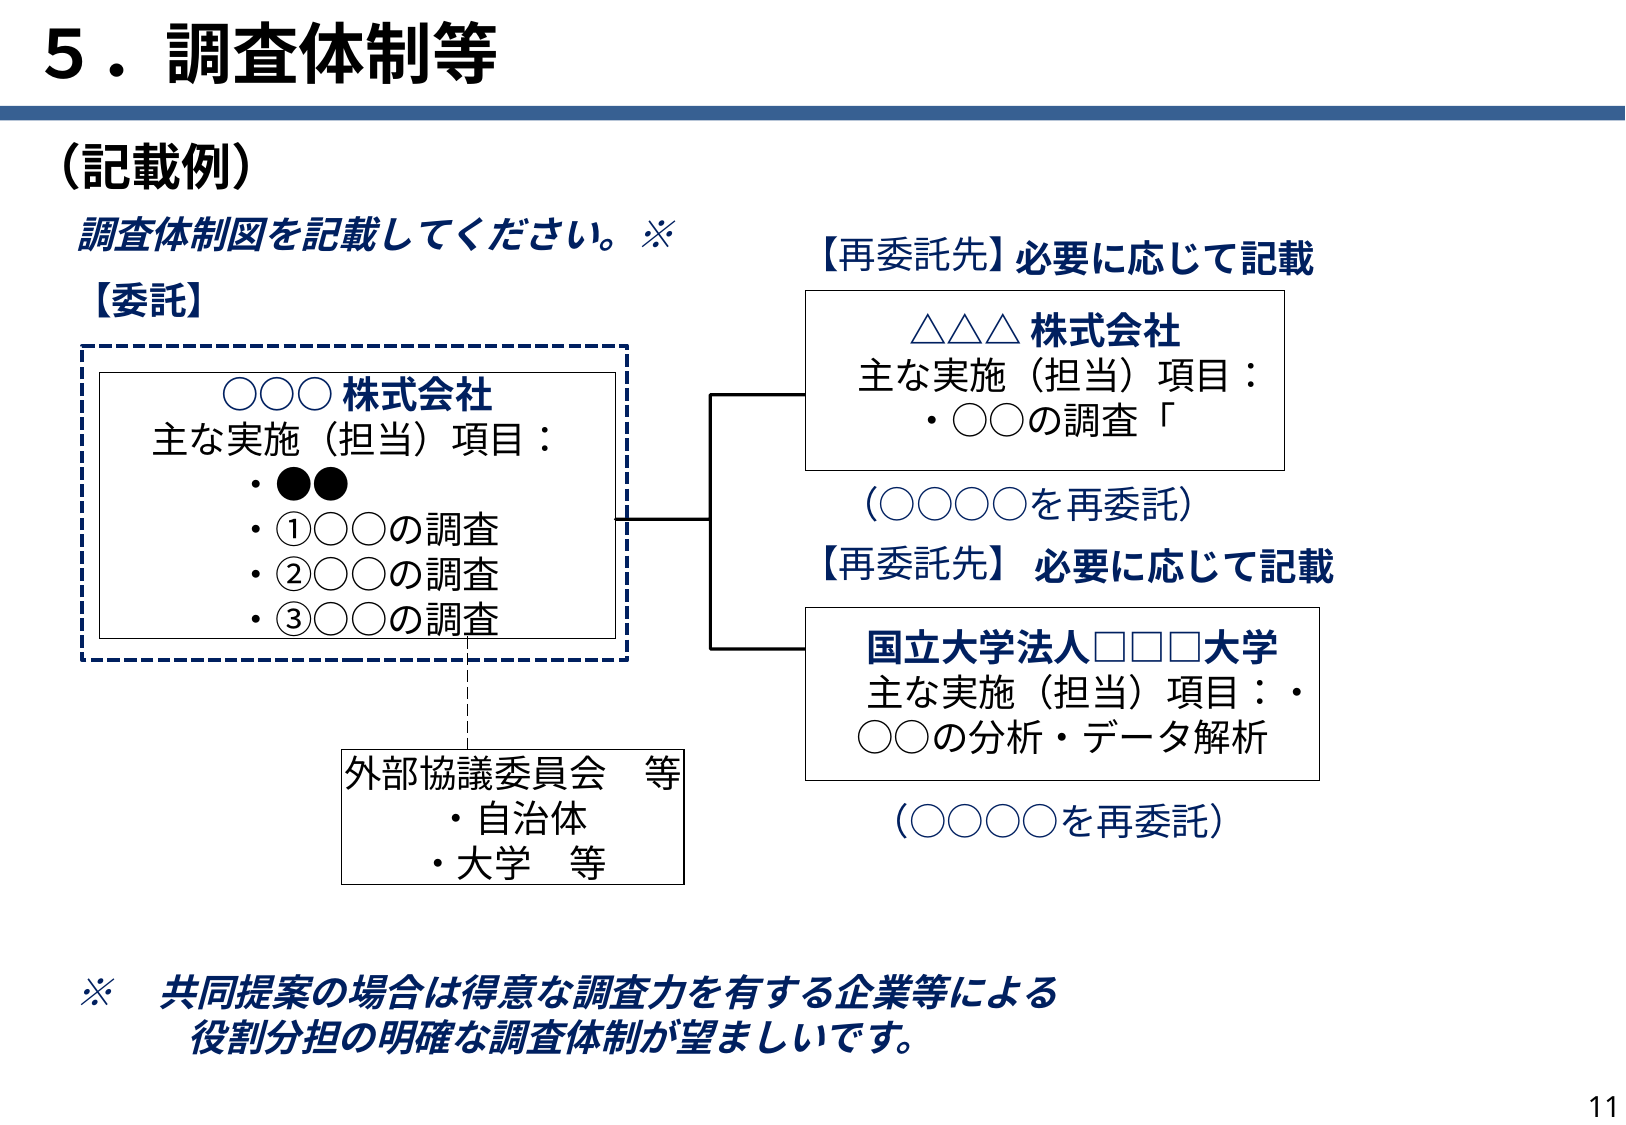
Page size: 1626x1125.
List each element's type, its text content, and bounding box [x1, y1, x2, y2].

text_box ※ 共同提案の場合は得意な調査力を有する企業等による 役割分担の明確な調査体制が望ましいです。 [60, 961, 1580, 1067]
text_box 【再委託先】 [787, 533, 1082, 588]
text_box （記載例） [31, 135, 1227, 196]
text_box 調査体制図を記載してください。※ [76, 211, 1381, 257]
text_box [80, 344, 629, 662]
text_box 外部協議委員会 等 ・自治体 ・大学 等 [341, 749, 684, 885]
text_box 【再委託先】 [787, 223, 1082, 279]
text_box 必要に応じて記載 [1000, 227, 1330, 288]
text_box （○○○○を再委託） [868, 797, 1250, 848]
text_box 必要に応じて記載 [1020, 535, 1350, 596]
text_box 10 [1533, 1088, 1621, 1125]
text_box 国立大学法人□□□大学 主な実施（担当）項目：・○○の分析・データ解析 [805, 607, 1320, 781]
title ５．調査体制等 [31, 12, 1578, 92]
text_box △△△株式会社 主な実施（担当）項目： ・○○の調査「 [805, 290, 1285, 471]
text_box （○○○○を再委託） [838, 481, 1219, 531]
text_box [628, 394, 806, 650]
text_box 【委託】 [60, 269, 355, 325]
